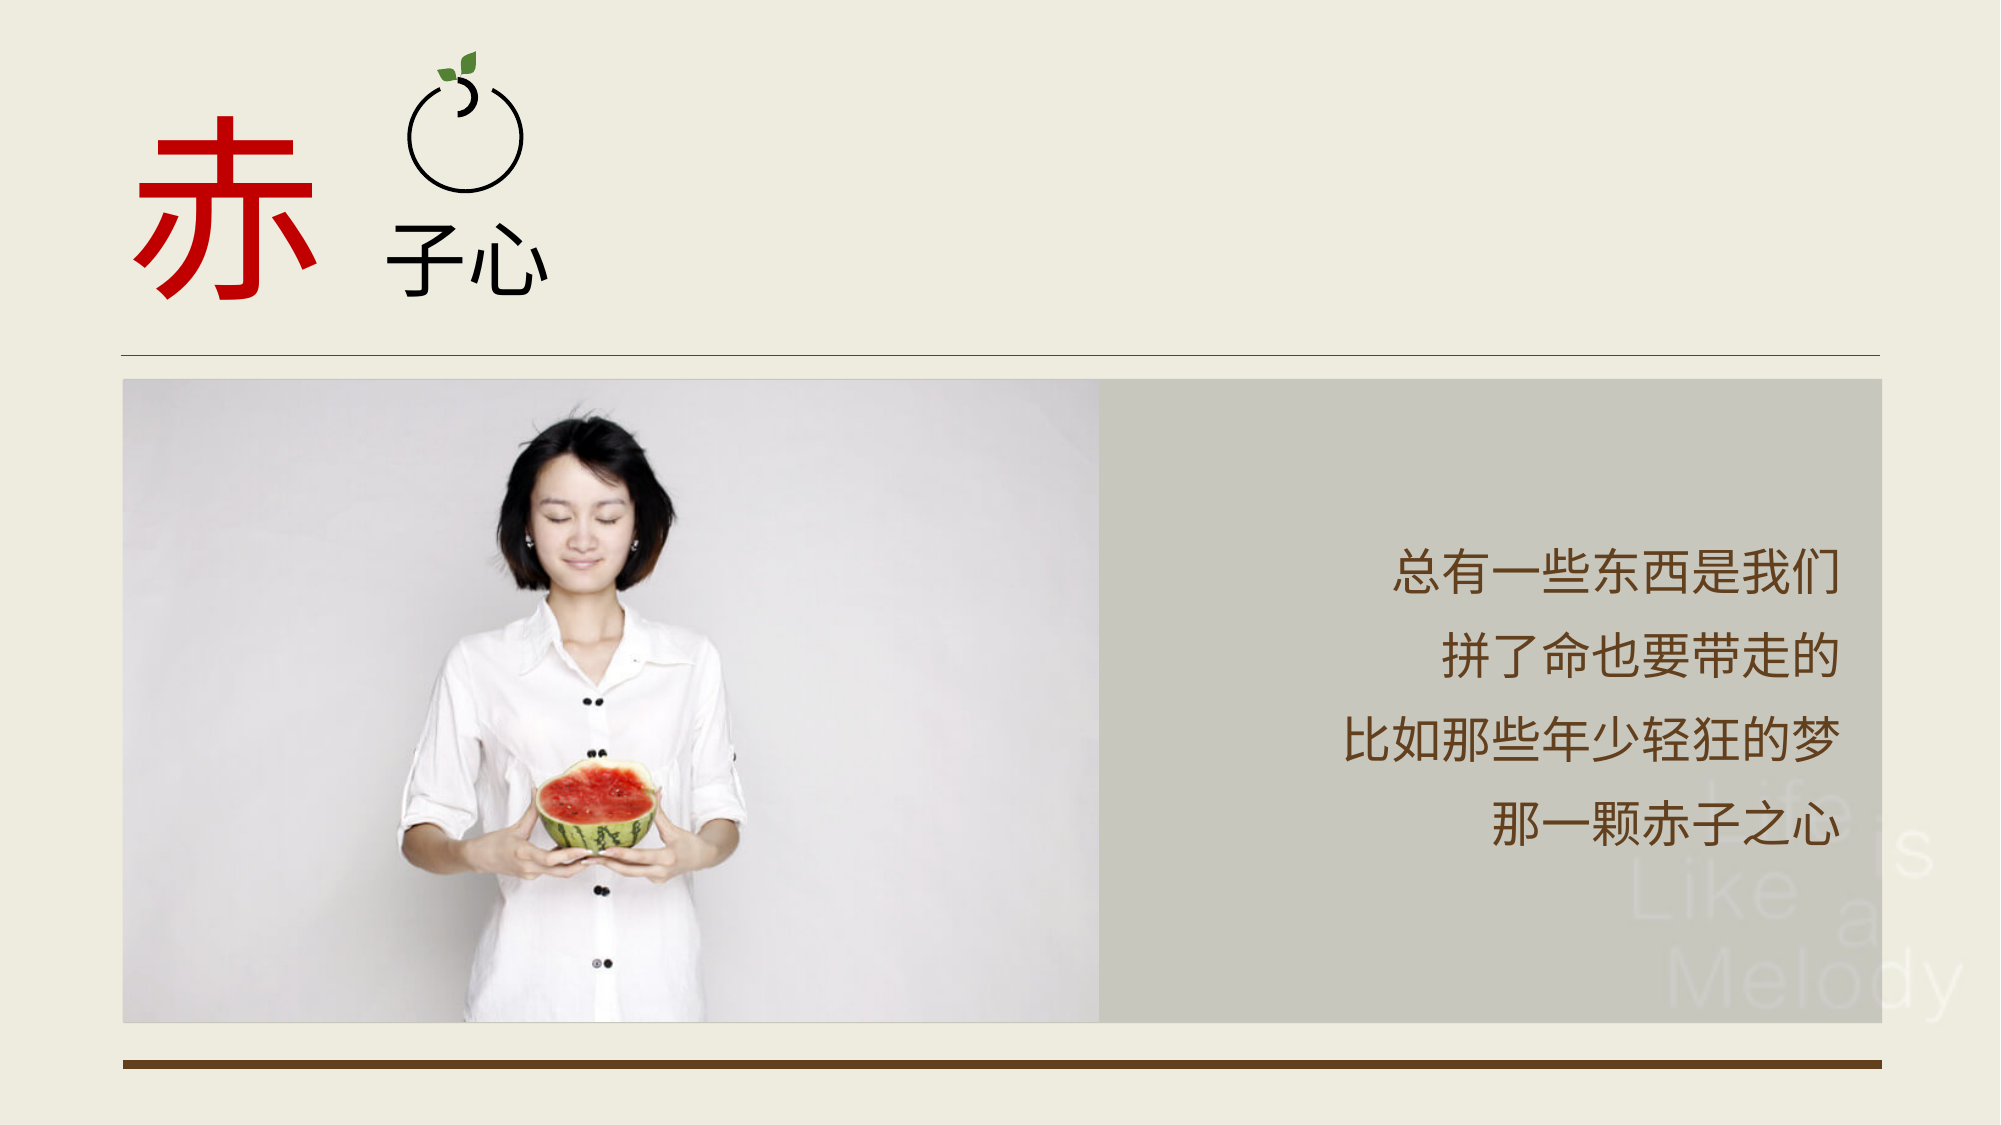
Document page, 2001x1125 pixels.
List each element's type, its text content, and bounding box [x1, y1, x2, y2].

text_box 总有一些东西是我们 拼了命也要带走的 比如那些年少轻狂的梦 那一颗赤子之心 [1120, 509, 1857, 860]
picture [122, 380, 1099, 1022]
text_box 子心 [369, 199, 566, 314]
picture [1611, 707, 2000, 1096]
text_box [122, 378, 1883, 1024]
text_box 赤 [111, 76, 341, 332]
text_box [407, 51, 524, 194]
